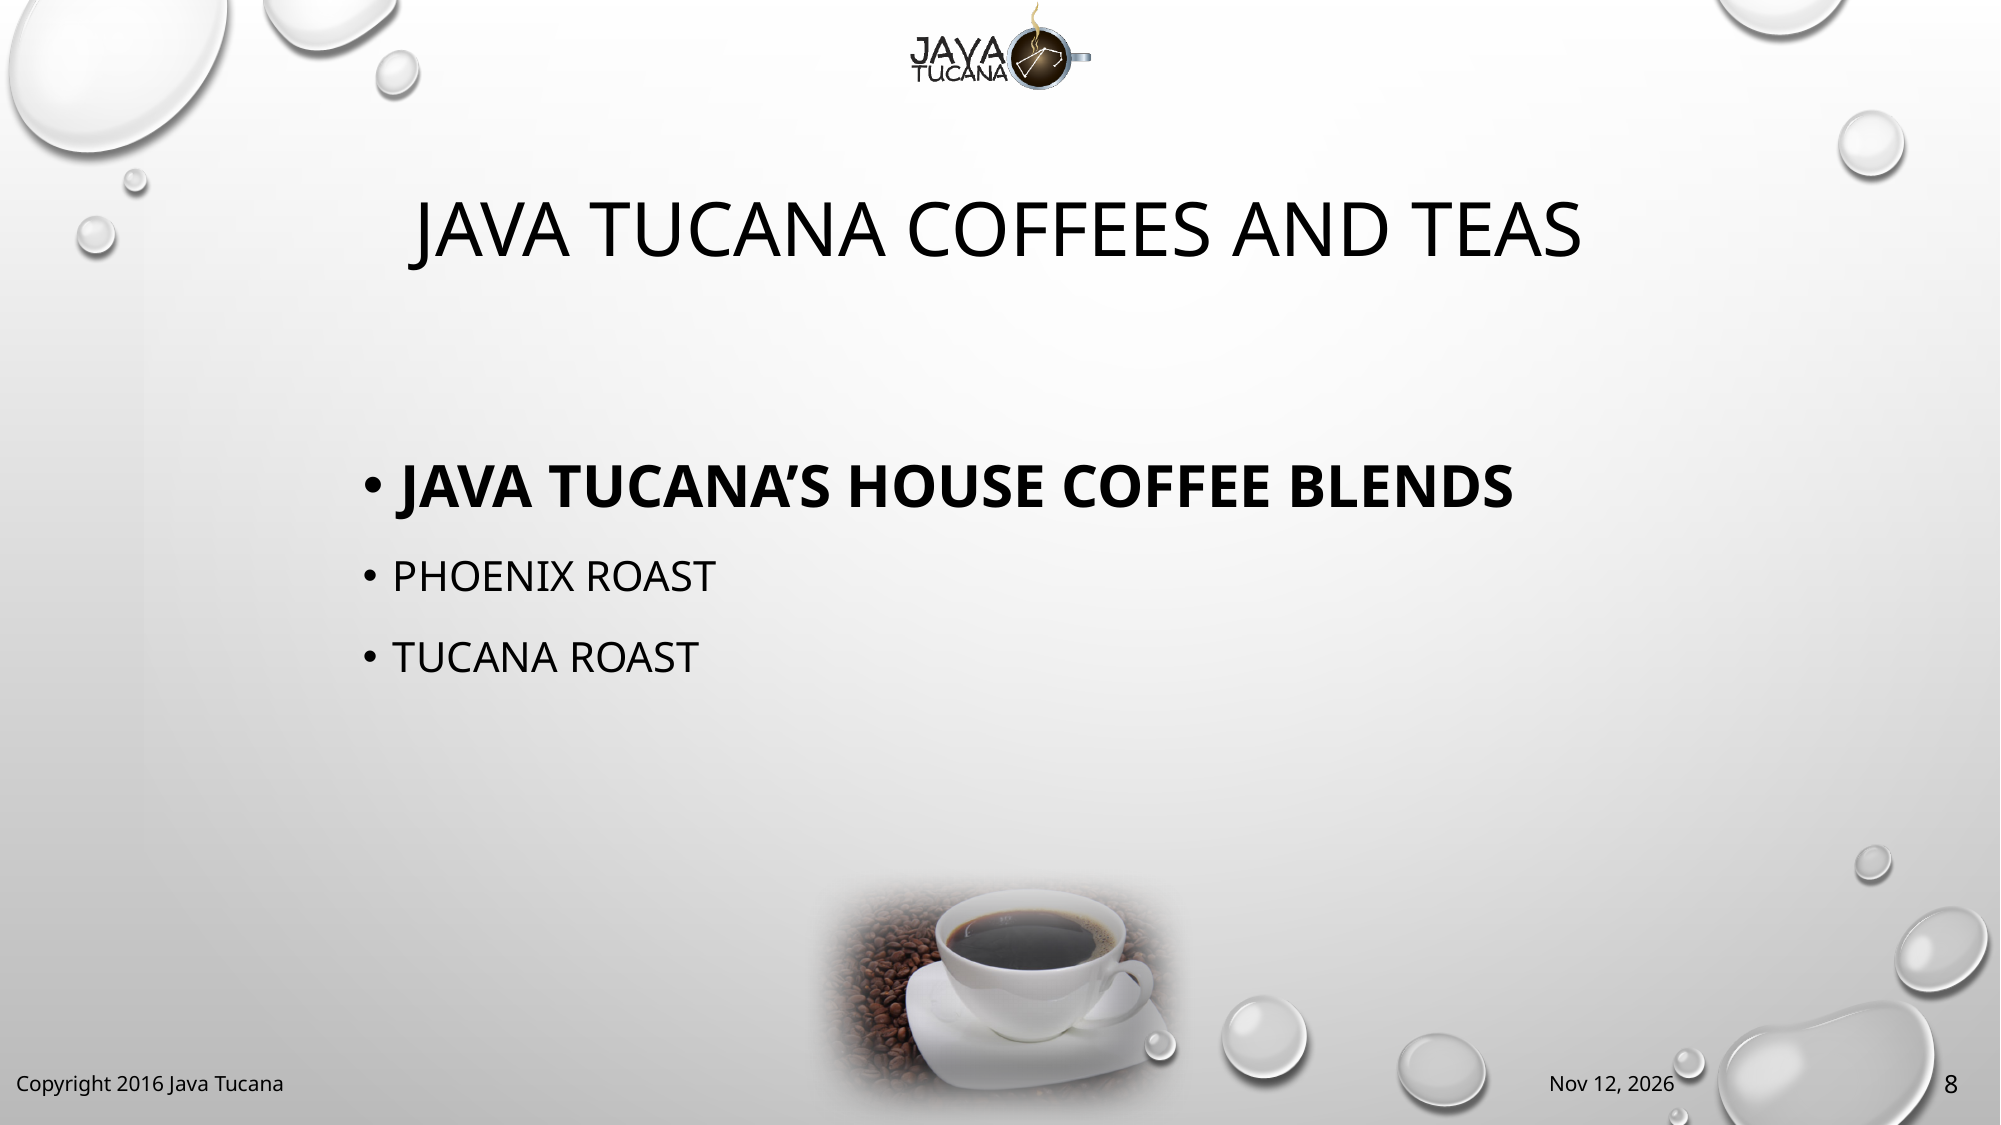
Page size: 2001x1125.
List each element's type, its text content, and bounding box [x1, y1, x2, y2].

list Java Tucana’s house coffee blends Phoenix Roast Tucana Roast [348, 427, 1652, 788]
title Java Tucana Coffees and Teas [149, 101, 1851, 364]
footer Copyright 2016 Java Tucana [1, 1055, 1096, 1116]
picture [0, 0, 2001, 1125]
slide_number 25-May-16 [1239, 1055, 1690, 1116]
slide_number 8 [1848, 1055, 1974, 1116]
